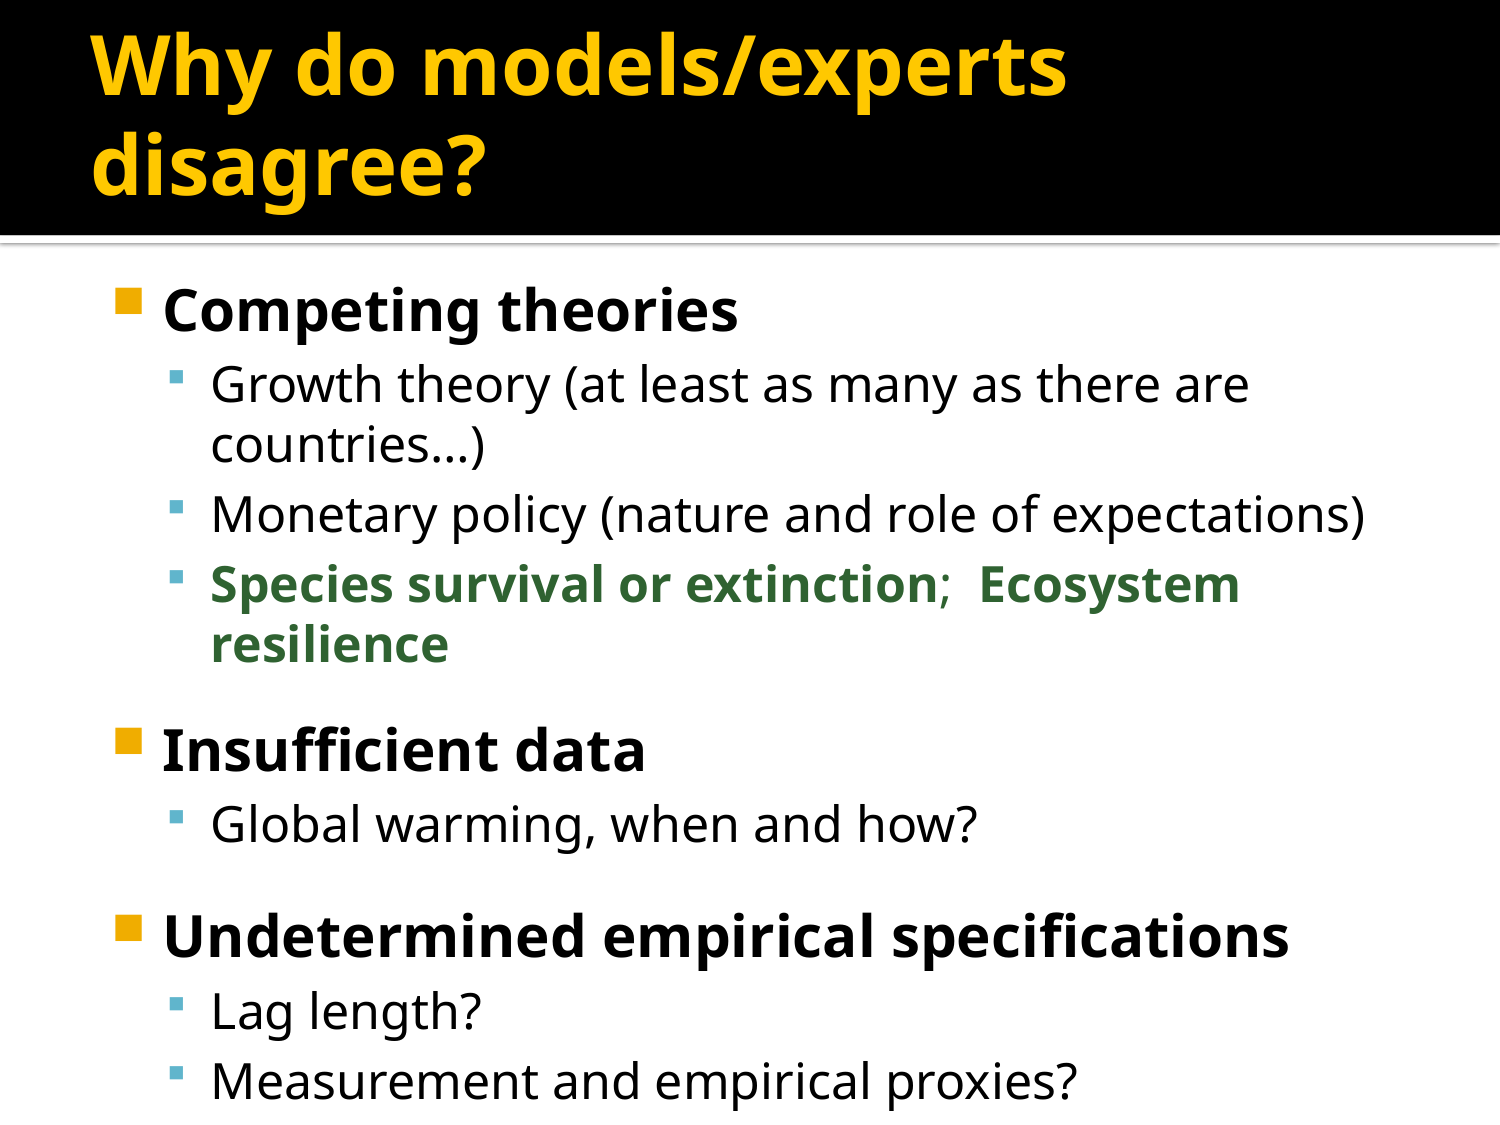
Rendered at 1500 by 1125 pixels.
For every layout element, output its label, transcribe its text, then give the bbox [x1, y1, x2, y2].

title Why do models/experts disagree? [75, 25, 1425, 200]
list Competing theories Growth theory (at least as many as there are countries…) Monetary policy (nature and role of expectations) Species survival or extinction; Ecosystem resilience Insufficient data Global warming, when and how? Undetermined empirical specifications Lag length? Measurement and empirical proxies? Nonlinearities? [81, 257, 1426, 1091]
